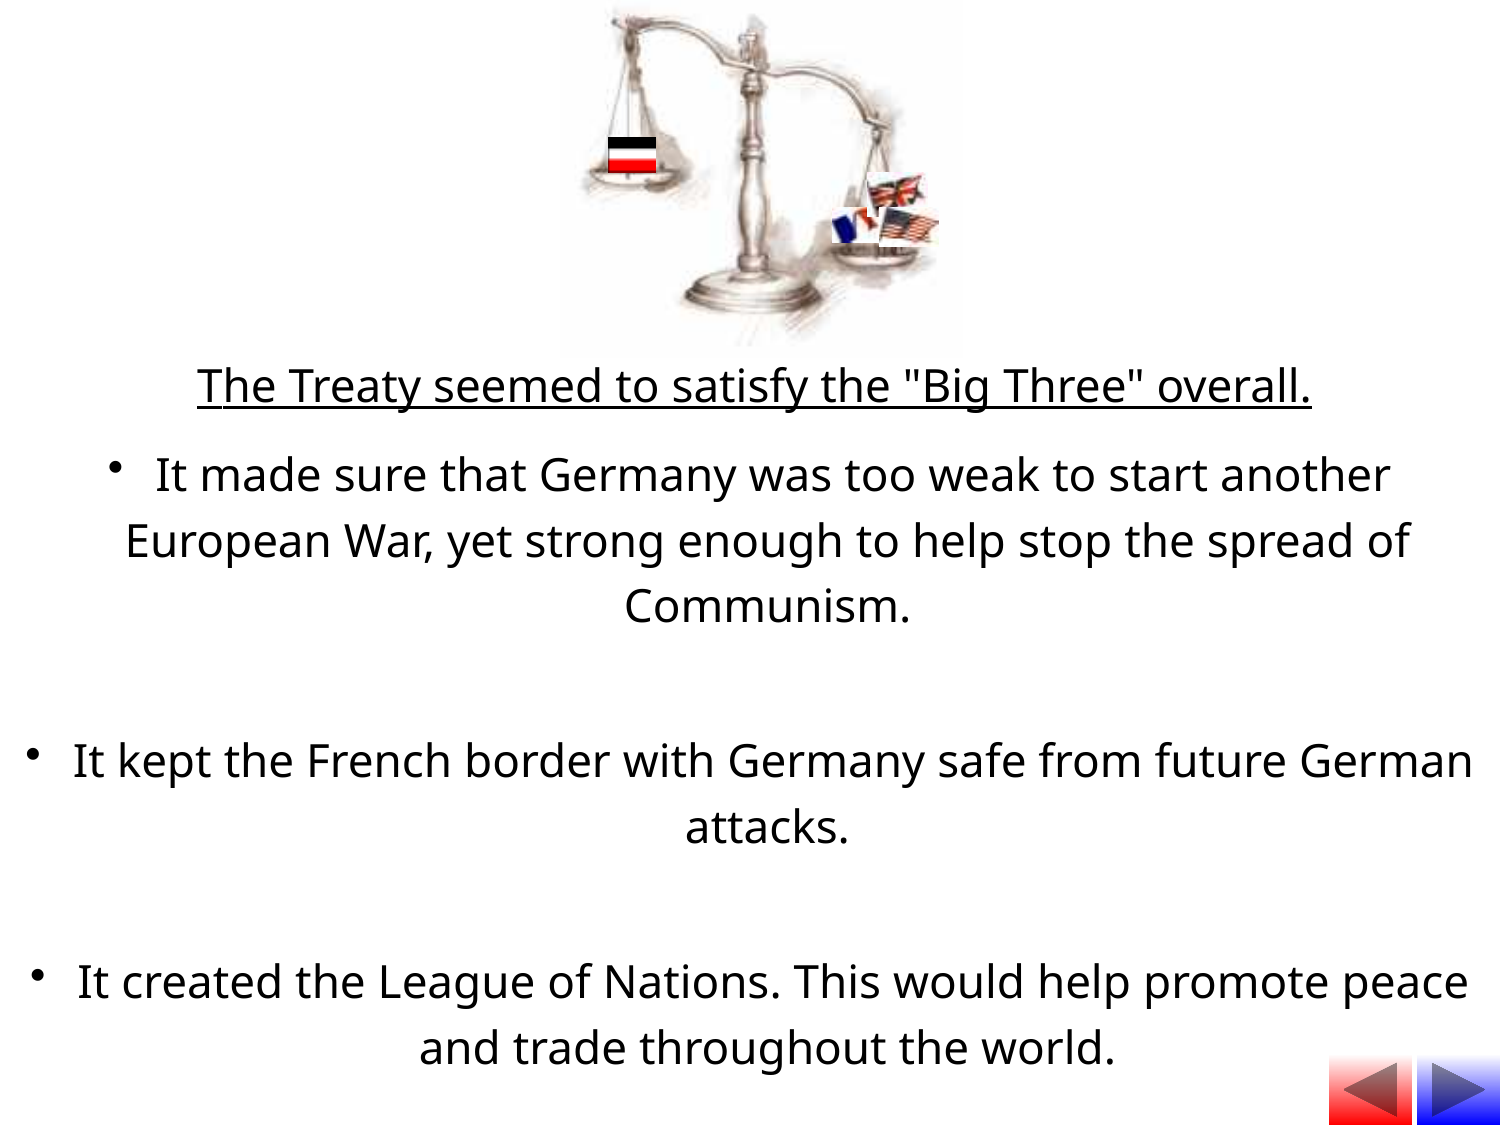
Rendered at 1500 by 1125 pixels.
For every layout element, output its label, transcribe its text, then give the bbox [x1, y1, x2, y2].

text_box [1328, 1054, 1412, 1125]
picture [560, 0, 963, 358]
text_box The Treaty seemed to satisfy the "Big Three" overall. It made sure that Germany was too weak to start another European War, yet strong enough to help stop the spread of Communism. It kept the French border with Germany safe from future German attacks. It created the League of Nations. This would help promote peace and trade throughout the world. [0, 337, 1500, 1082]
text_box [1417, 1054, 1500, 1125]
